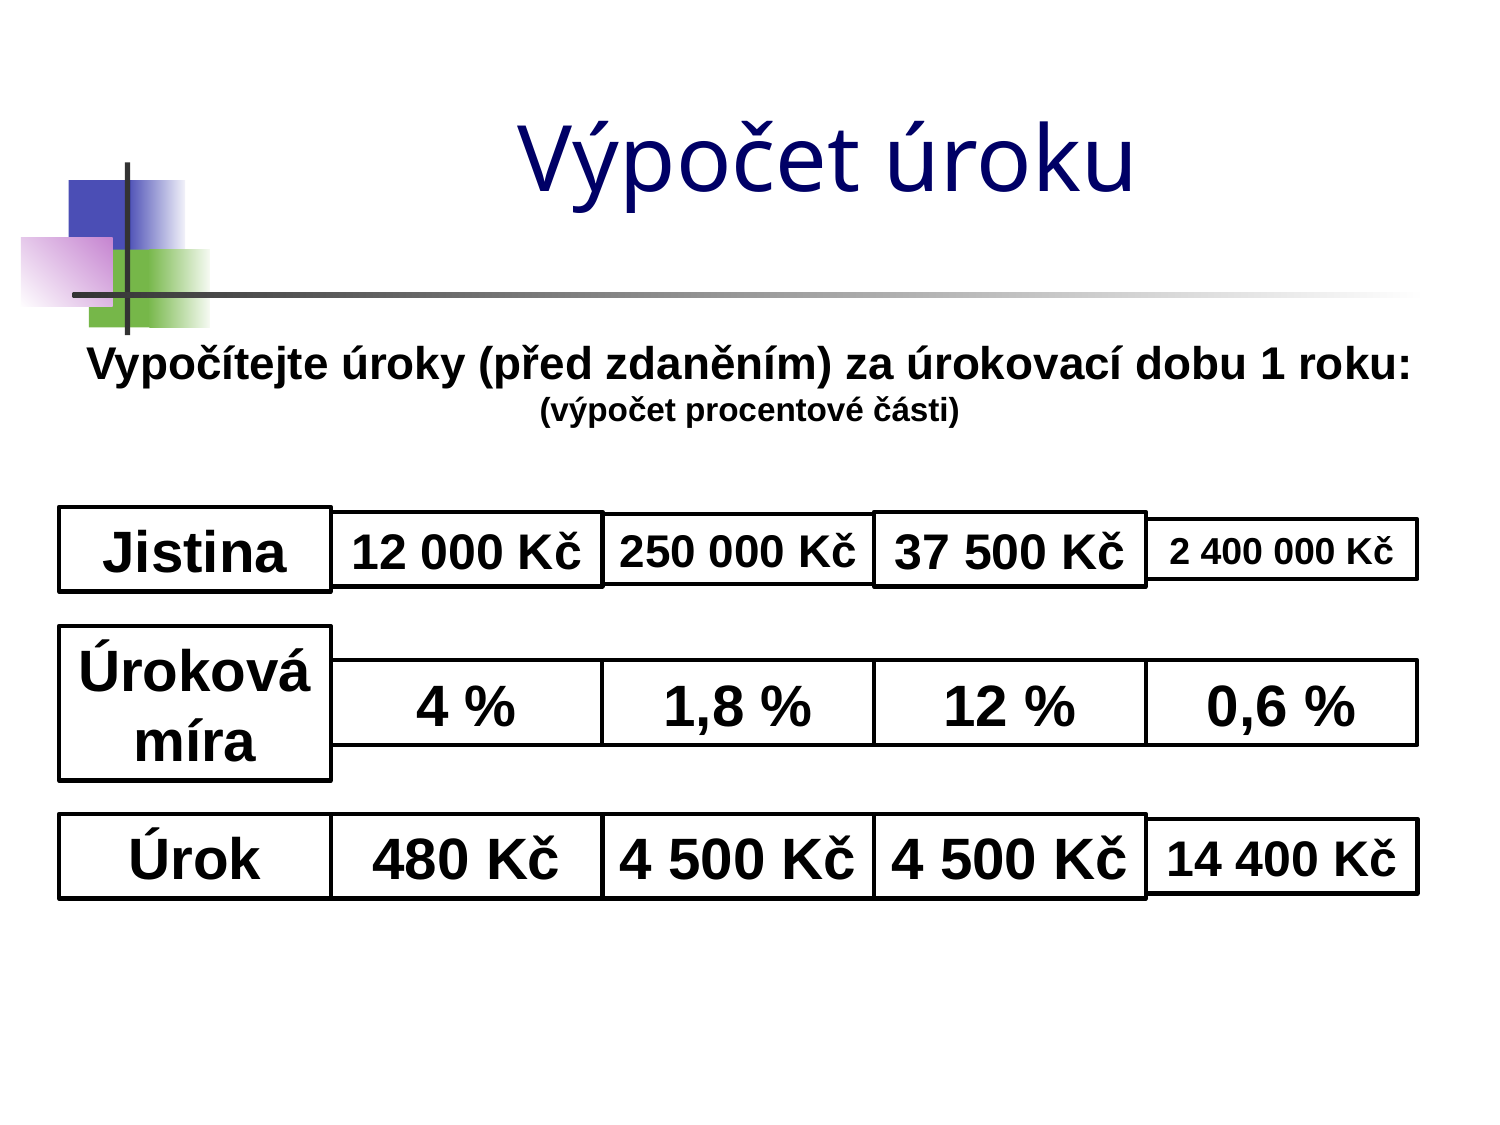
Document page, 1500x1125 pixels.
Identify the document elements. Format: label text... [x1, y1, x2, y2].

text_box 12 000 Kč [330, 511, 603, 587]
text_box Úroková míra [59, 625, 331, 781]
text_box 480 Kč [330, 813, 602, 899]
text_box 12 % [874, 660, 1145, 745]
text_box 4 % [330, 660, 602, 745]
text_box 1,8 % [602, 660, 874, 745]
text_box Jistina [59, 506, 331, 592]
text_box Vypočítejte úroky (před zdaněním) za úrokovací dobu 1 roku: (výpočet procentové části) [0, 326, 1500, 436]
text_box 0,6 % [1145, 660, 1418, 745]
text_box Úrok [59, 813, 330, 899]
text_box 250 000 Kč [602, 514, 874, 584]
text_box 2 400 000 Kč [1145, 519, 1418, 579]
text_box 37 500 Kč [874, 511, 1146, 587]
title Výpočet úroku [188, 34, 1468, 276]
text_box 4 500 Kč [602, 813, 874, 899]
text_box 4 500 Kč [874, 813, 1146, 899]
text_box 14 400 Kč [1145, 818, 1418, 894]
